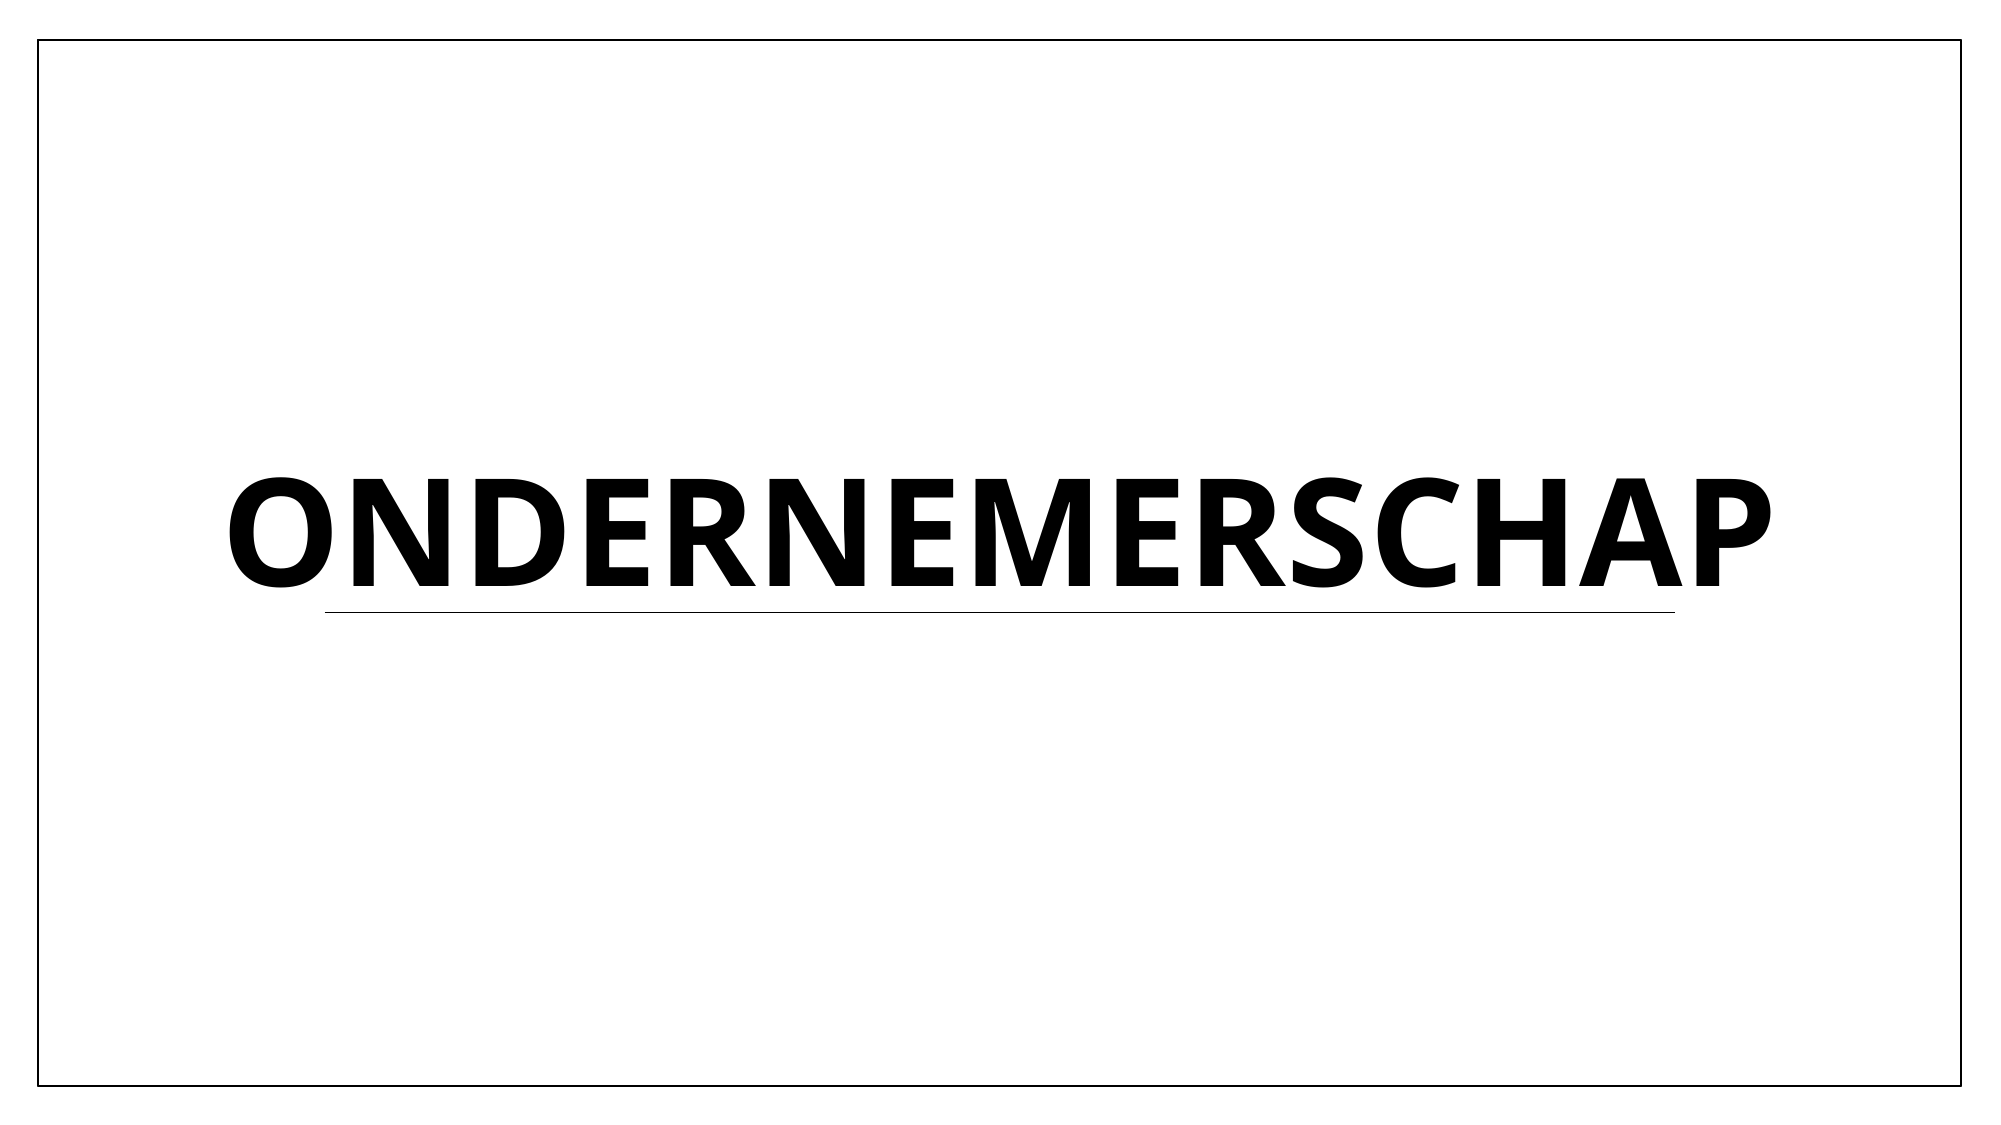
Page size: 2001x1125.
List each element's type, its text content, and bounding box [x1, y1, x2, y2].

title Ondernemerschap [182, 144, 1818, 625]
